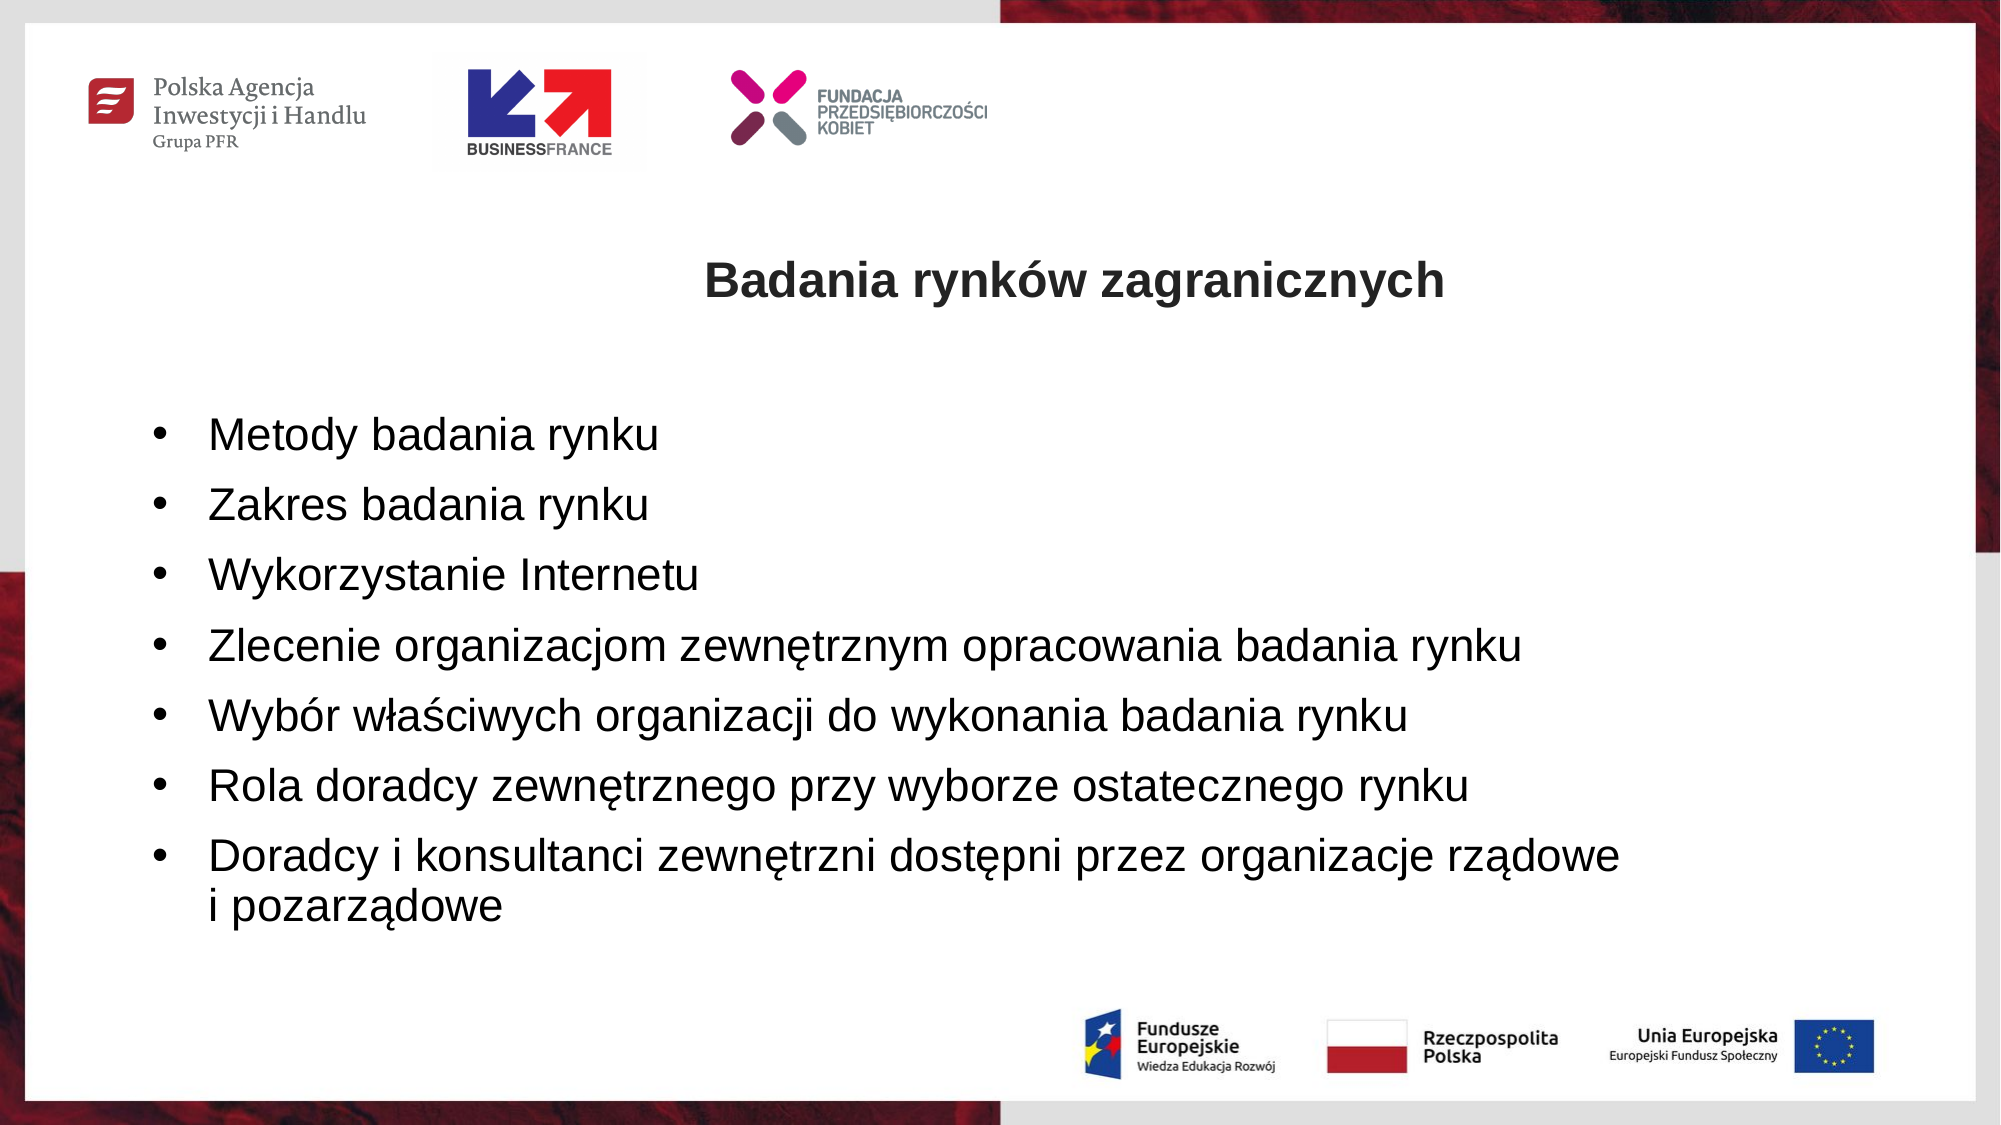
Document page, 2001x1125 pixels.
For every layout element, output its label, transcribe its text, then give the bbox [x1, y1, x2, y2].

picture [0, 0, 2001, 1125]
list Metody badania rynku Zakres badania rynku Wykorzystanie Internetu Zlecenie organizacjom zewnętrznym opracowania badania rynku Wybór właściwych organizacji do wykonania badania rynku Rola doradcy zewnętrznego przy wyborze ostatecznego rynku Doradcy i konsultanci zewnętrzni dostępni przez organizacje rządowe i pozarządowe [137, 403, 1863, 650]
title Badania rynków zagranicznych [128, 121, 1872, 317]
